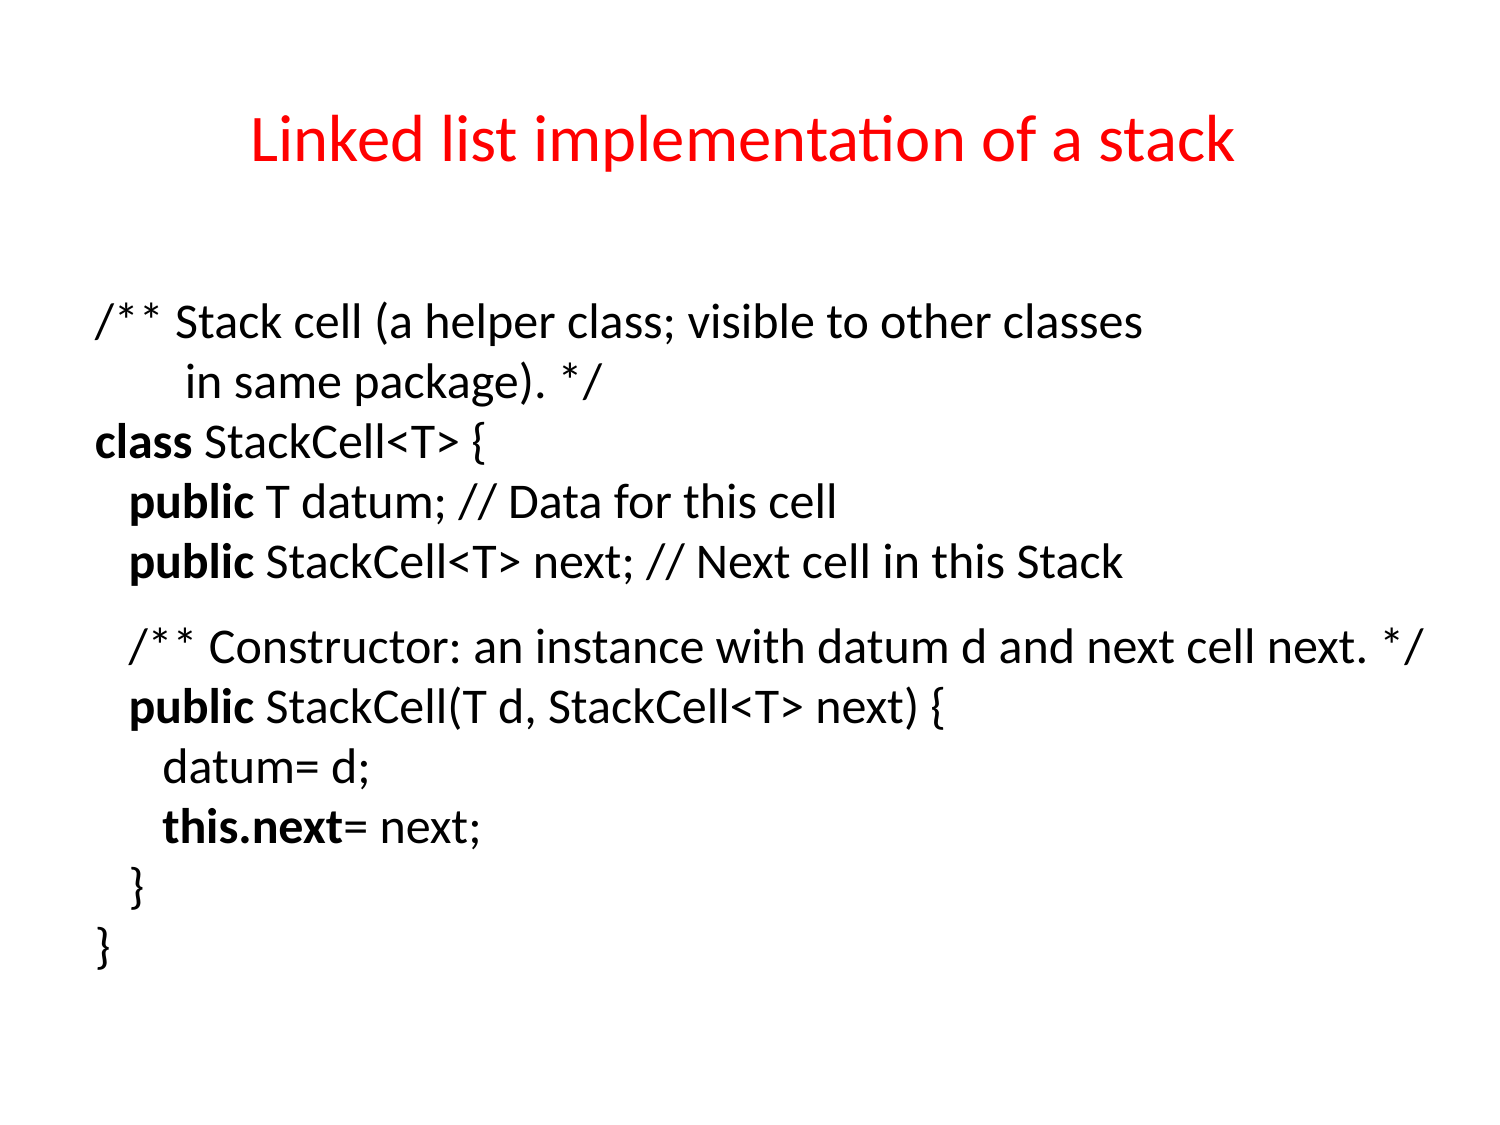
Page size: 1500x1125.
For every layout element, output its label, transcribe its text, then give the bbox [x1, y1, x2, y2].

text_box /** Stack cell (a helper class; visible to other classes in same package). */ class StackCell<T> { public T datum; // Data for this cell public StackCell<T> next; // Next cell in this Stack /** Constructor: an instance with datum d and next cell next. */ public StackCell(T d, StackCell<T> next) { datum= d; this.next= next; } } [80, 280, 1440, 981]
text_box Linked list implementation of a stack [235, 87, 1252, 183]
